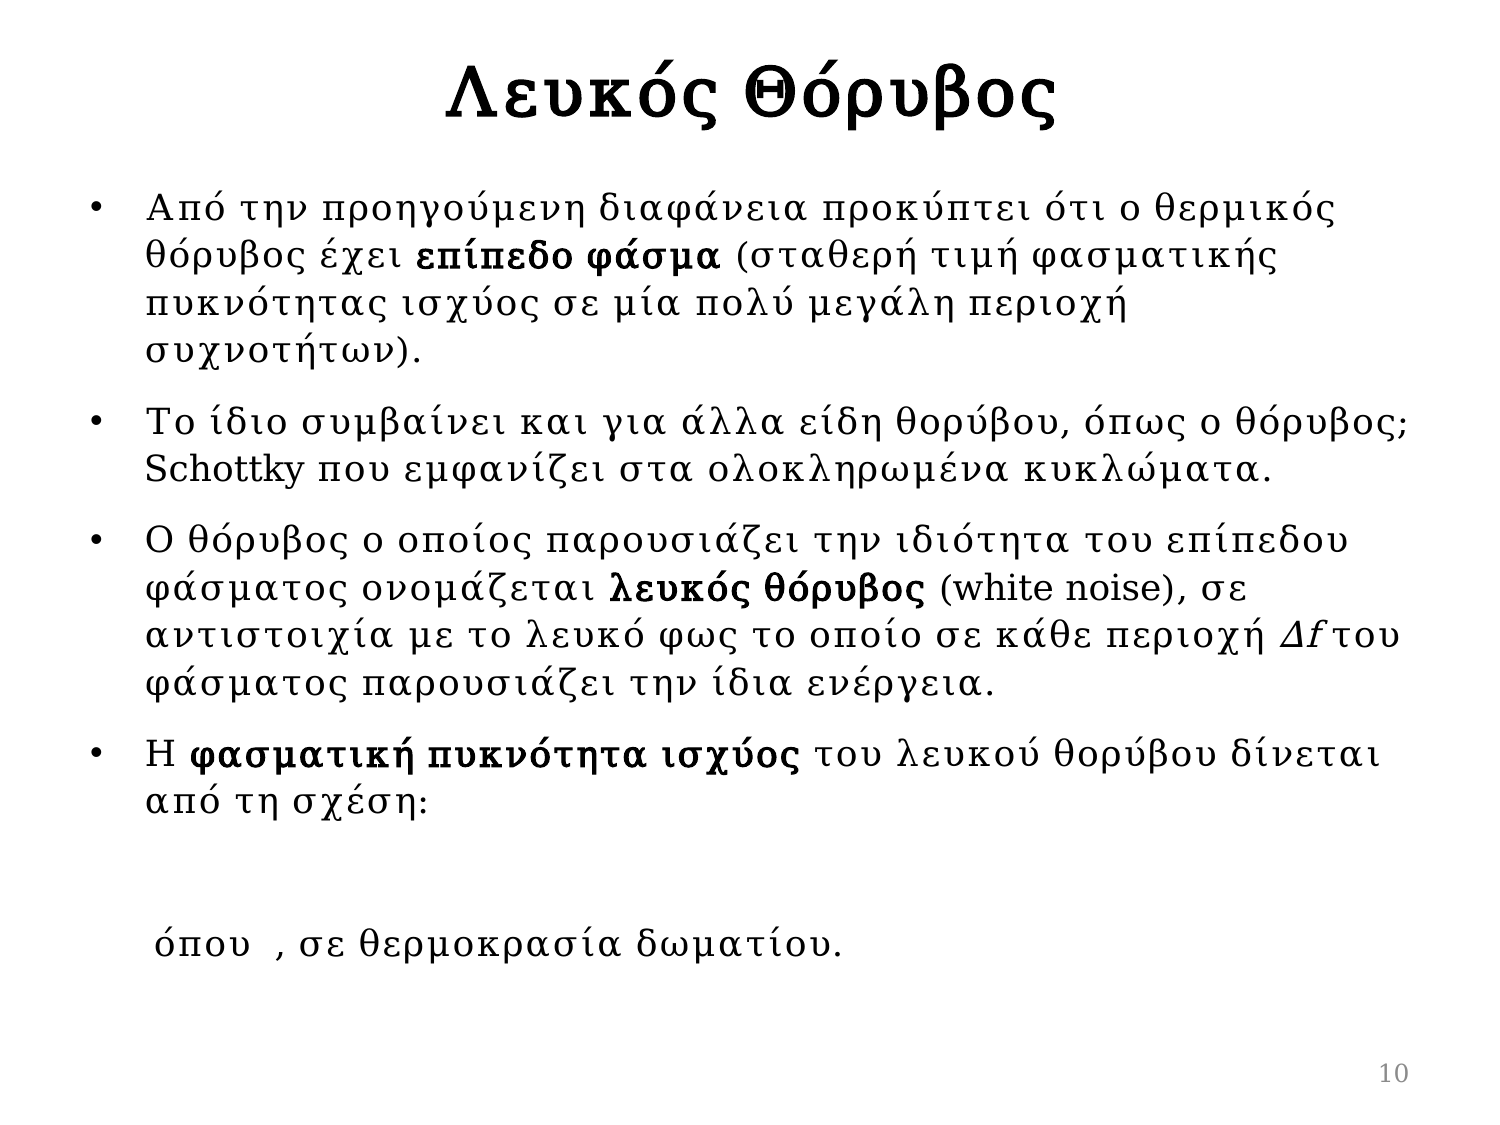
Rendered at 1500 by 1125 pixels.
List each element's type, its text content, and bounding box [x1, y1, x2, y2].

title Λευκός Θόρυβος [75, 19, 1425, 159]
slide_number 10 [1222, 1042, 1425, 1103]
